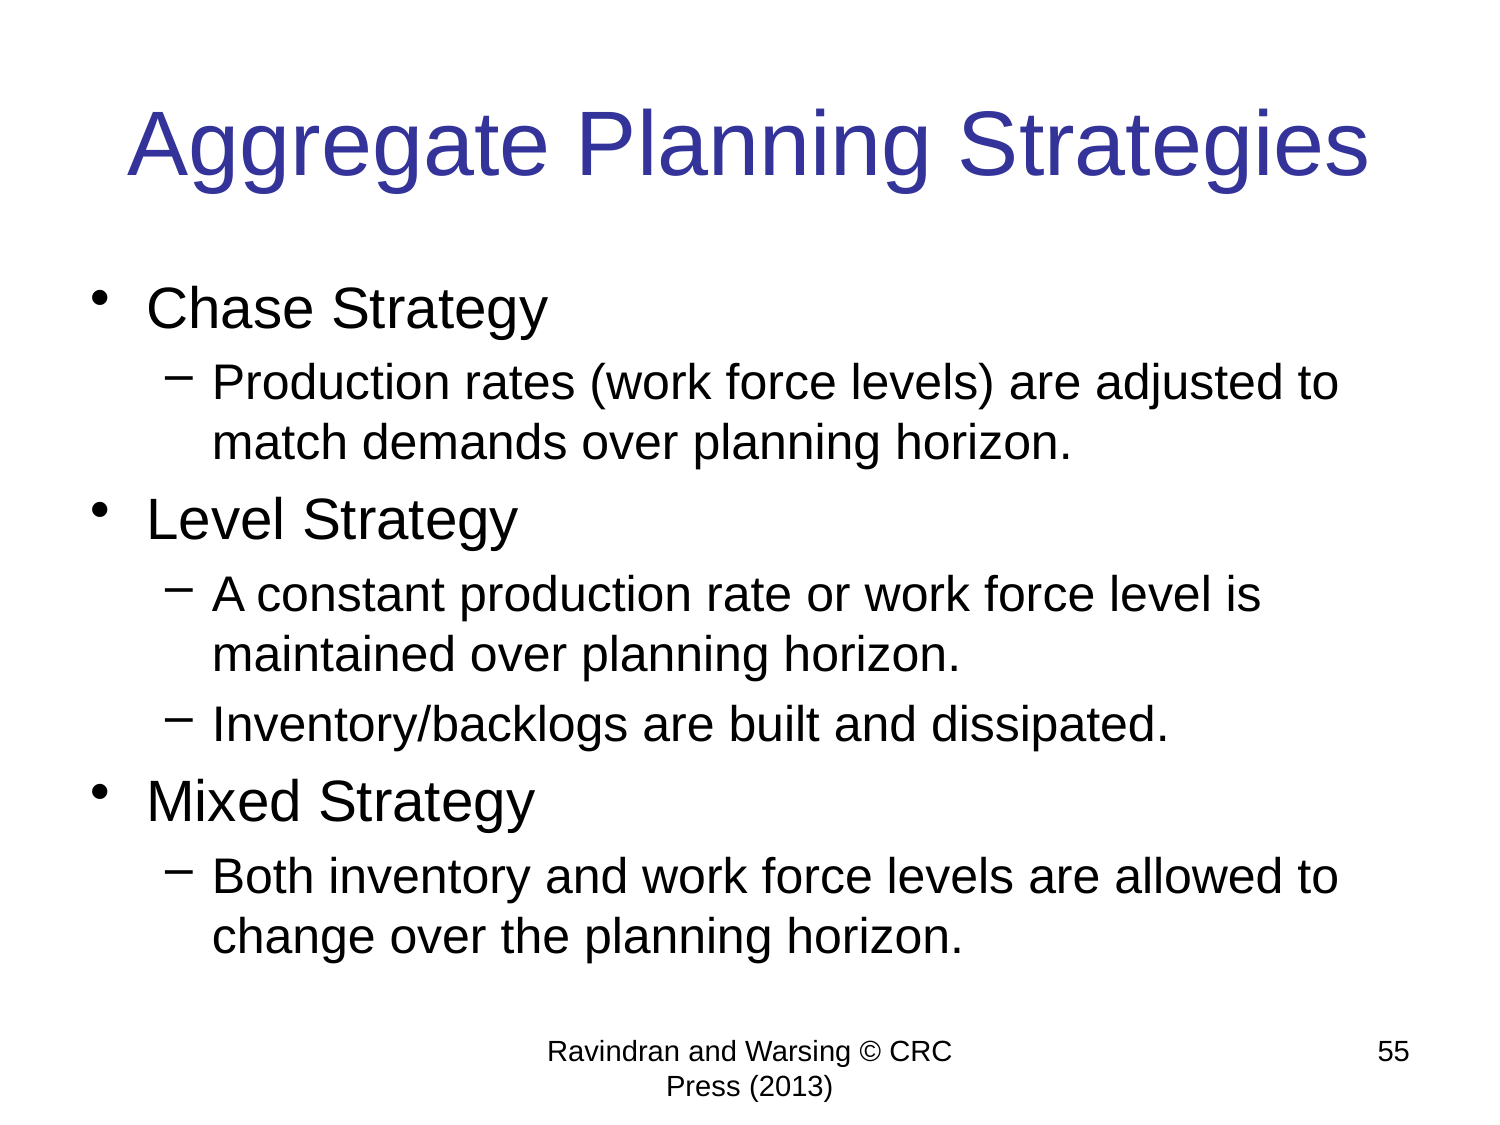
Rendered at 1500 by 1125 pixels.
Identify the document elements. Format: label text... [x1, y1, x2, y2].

slide_number 55 [1074, 1024, 1425, 1103]
list Chase Strategy Production rates (work force levels) are adjusted to match demands over planning horizon. Level Strategy A constant production rate or work force level is maintained over planning horizon. Inventory/backlogs are built and dissipated. Mixed Strategy Both inventory and work force levels are allowed to change over the planning horizon. [74, 262, 1426, 1006]
footer Ravindran and Warsing © CRC Press (2013) [512, 1024, 988, 1103]
title Aggregate Planning Strategies [74, 44, 1426, 233]
